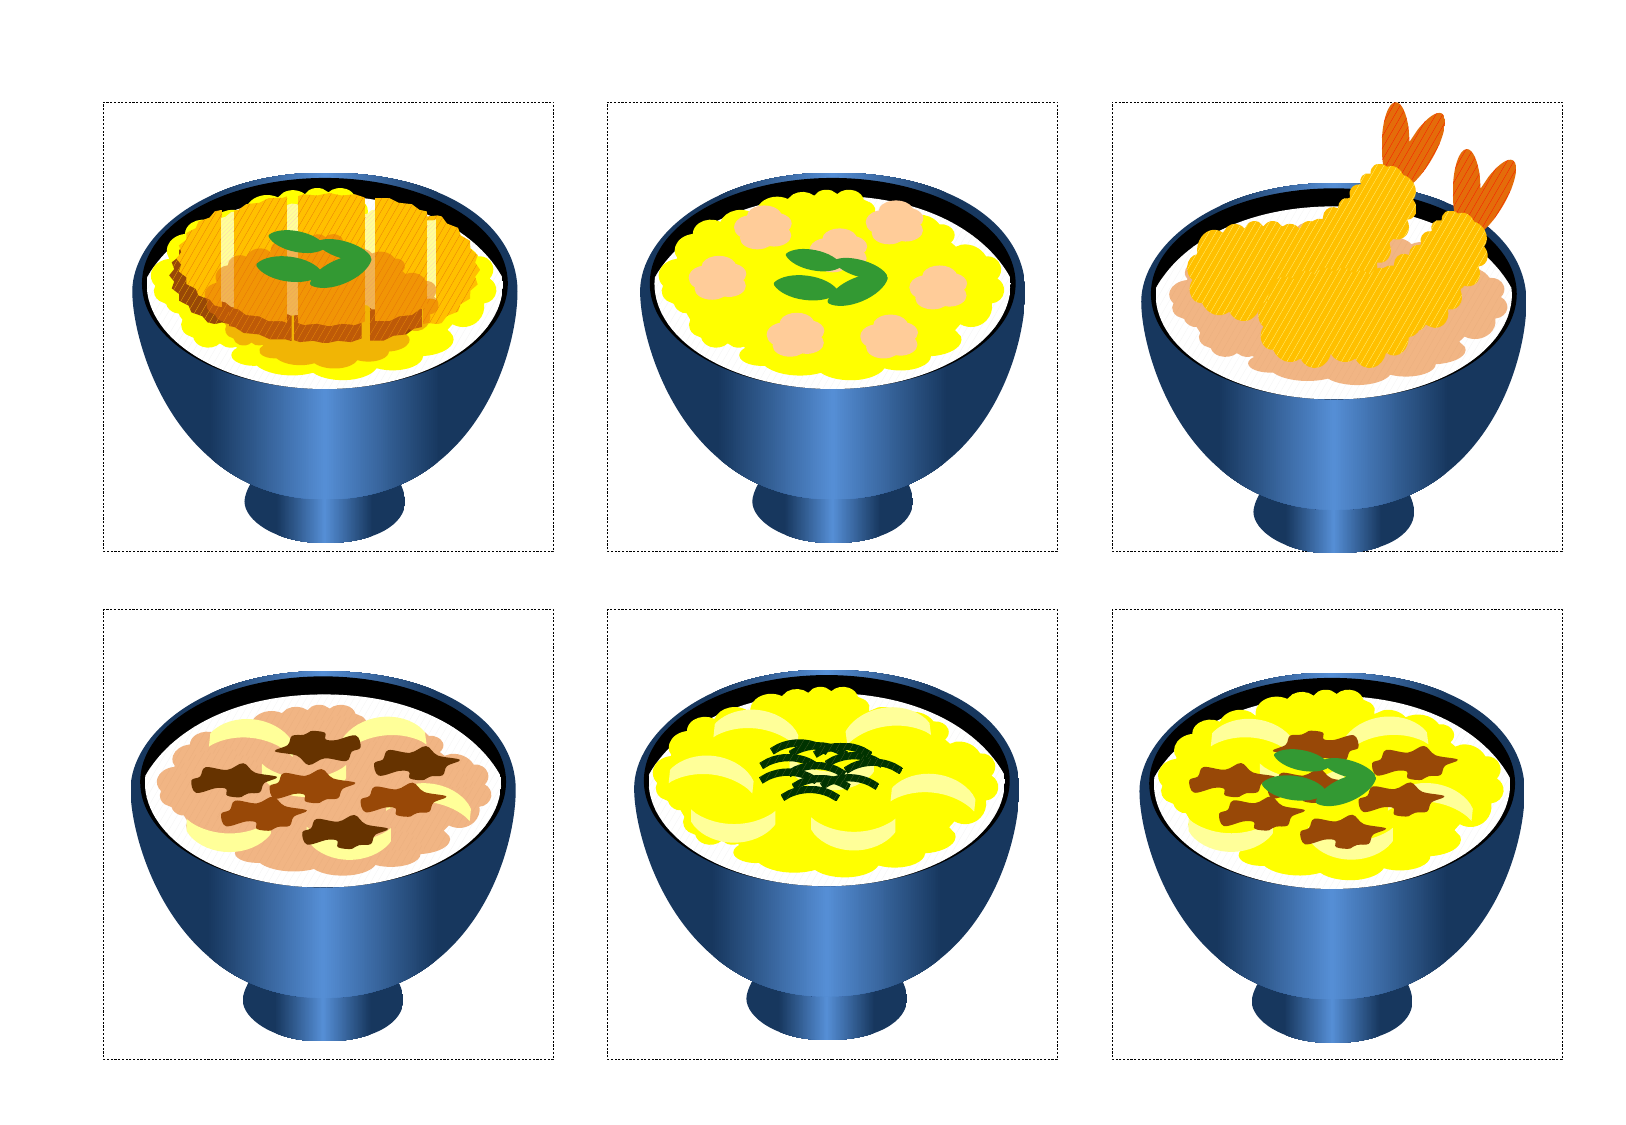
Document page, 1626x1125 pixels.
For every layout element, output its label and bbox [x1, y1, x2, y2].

text_box [130, 670, 516, 1042]
text_box [1139, 672, 1525, 1044]
text_box [633, 669, 1020, 1041]
text_box [639, 172, 1026, 544]
text_box [1140, 98, 1527, 554]
text_box [132, 172, 518, 544]
